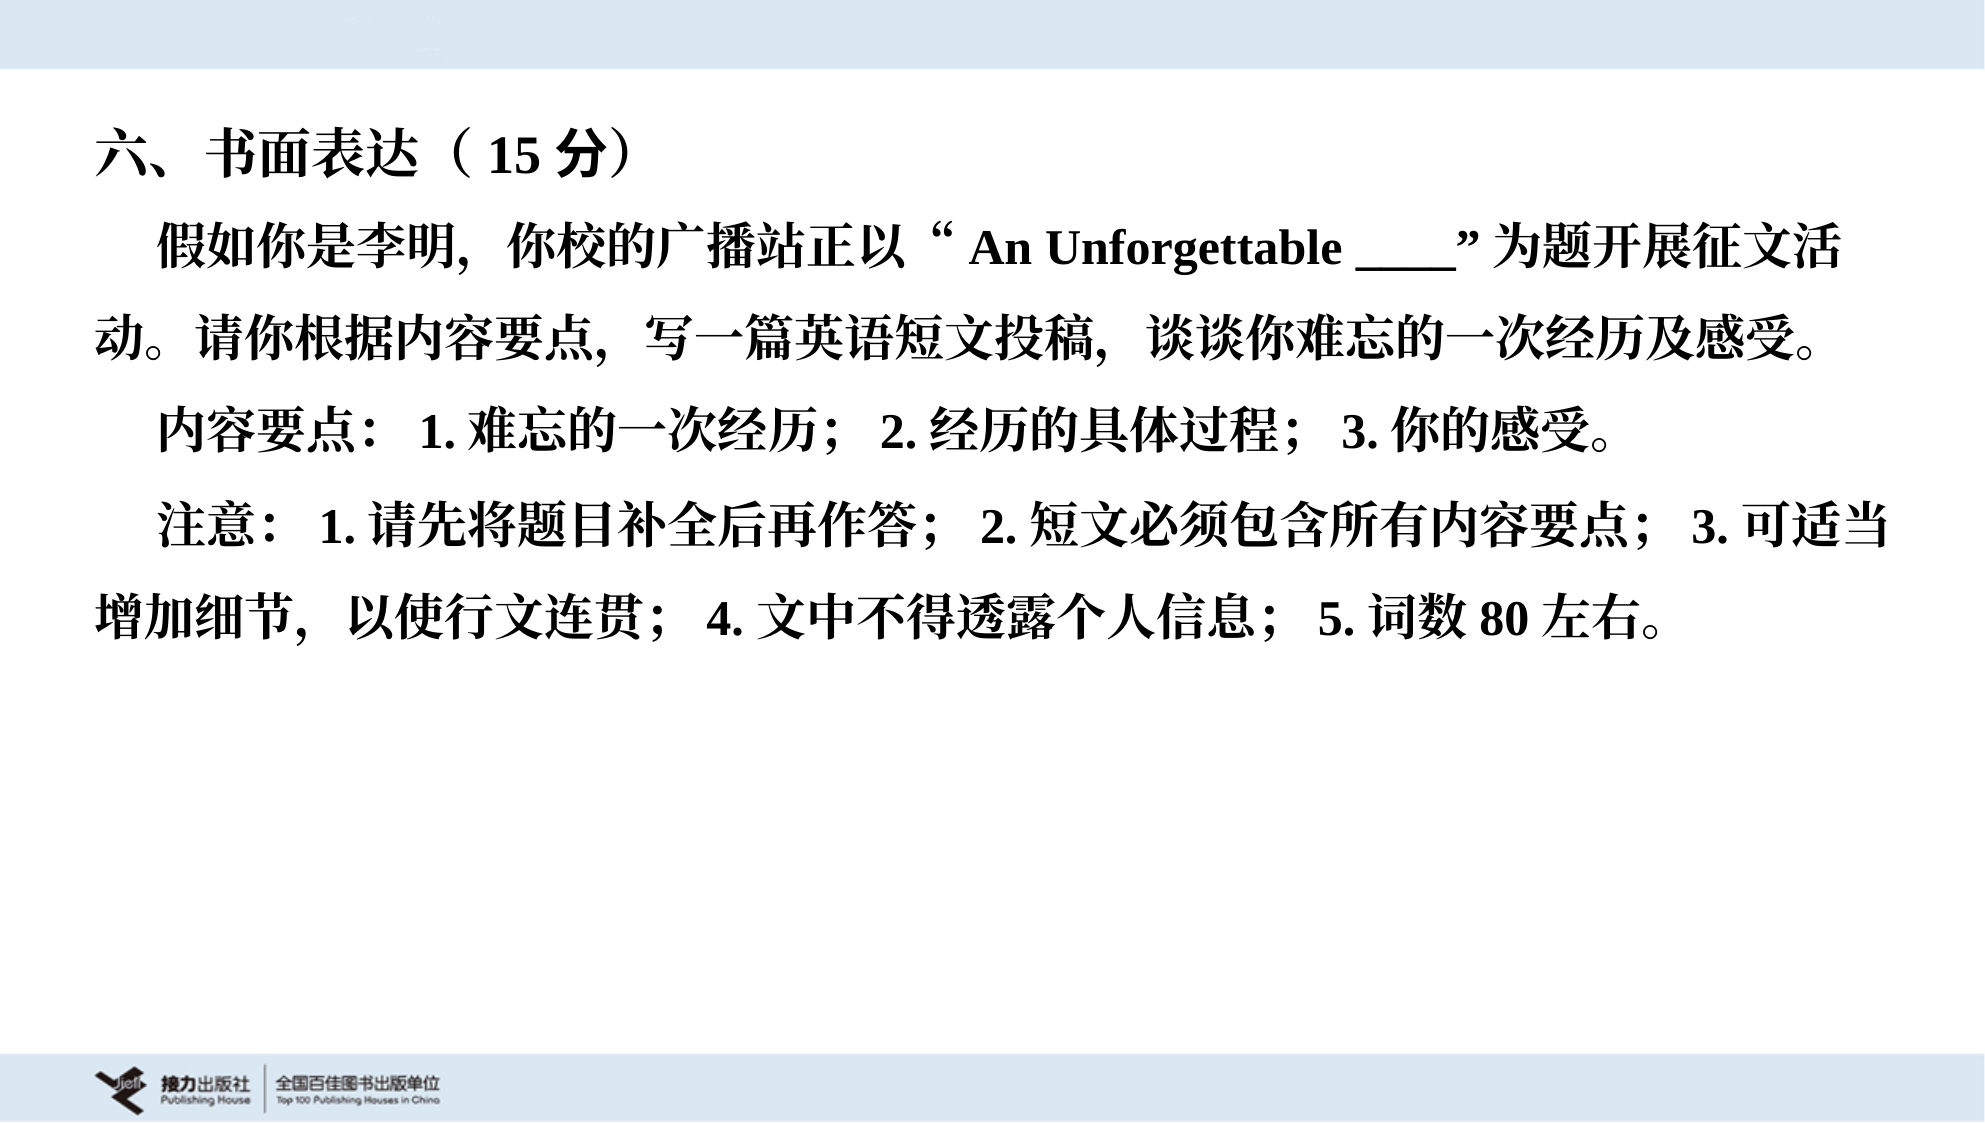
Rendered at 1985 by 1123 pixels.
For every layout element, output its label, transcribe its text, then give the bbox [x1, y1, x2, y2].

text_box 假如你是李明，你校的广播站正以“An Unforgettable ____”为题开展征文活 动。请你根据内容要点，写一篇英语短文投稿，谈谈你难忘的一次经历及感受。 内容要点：1.难忘的一次经历；2.经历的具体过程；3.你的感受。 [94, 183, 1892, 459]
text_box 注意：1.请先将题目补全后再作答；2.短文必须包含所有内容要点；3.可适当 增加细节，以使行文连贯；4.文中不得透露个人信息；5.词数80左右。 [94, 461, 1892, 646]
picture [0, 0, 1985, 1122]
text_box 六、书面表达（15分） [94, 88, 1892, 183]
